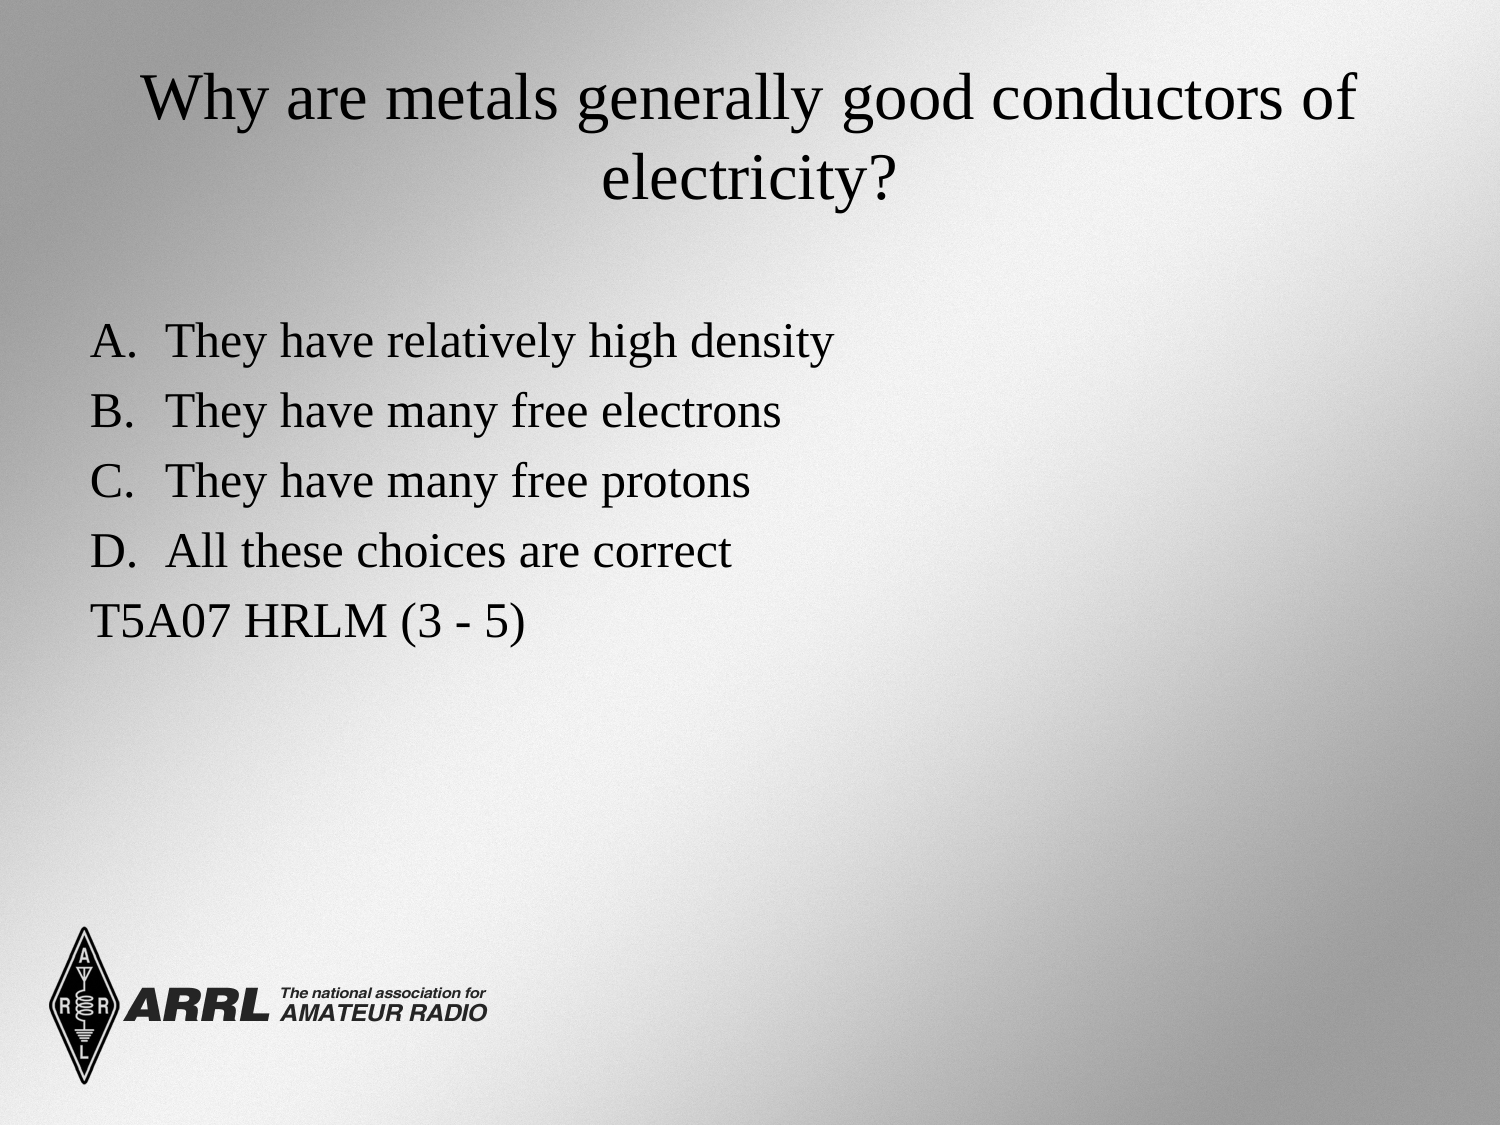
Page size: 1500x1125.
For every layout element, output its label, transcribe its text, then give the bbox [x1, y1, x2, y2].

title Why are metals generally good conductors of electricity? [75, 45, 1425, 233]
list They have relatively high density They have many free electrons They have many free protons All these choices are correct T5A07 HRLM (3 - 5) [75, 299, 1425, 1005]
picture [0, 0, 1500, 1125]
